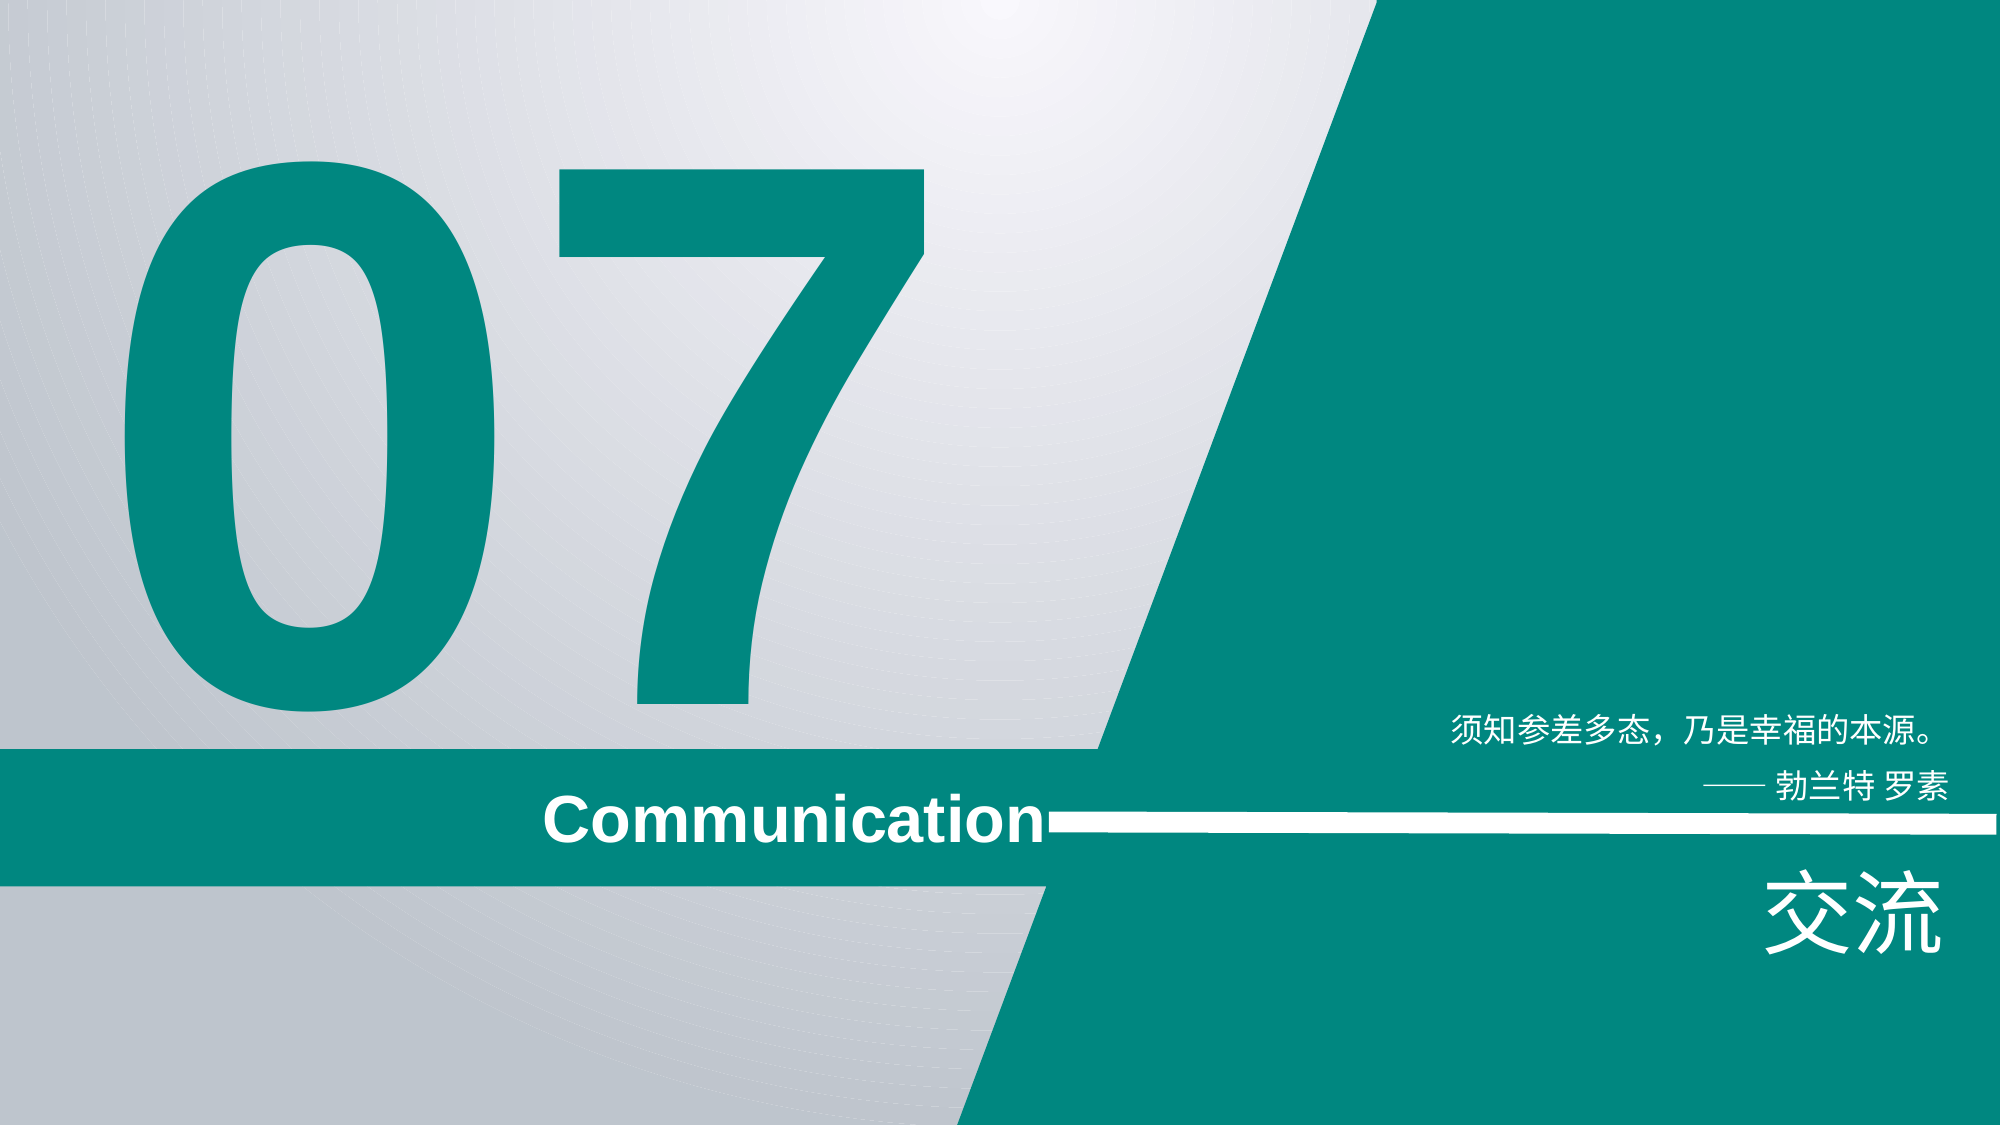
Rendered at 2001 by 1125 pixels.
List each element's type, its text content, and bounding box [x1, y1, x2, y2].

text_box 须知参差多态，乃是幸福的本源。 ——勃兰特 罗素 [1284, 686, 1965, 813]
text_box Communication [528, 768, 1062, 864]
text_box [0, 0, 2000, 1125]
text_box 交流 [1746, 848, 2000, 974]
text_box 07 [79, 0, 974, 748]
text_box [1048, 821, 1997, 825]
